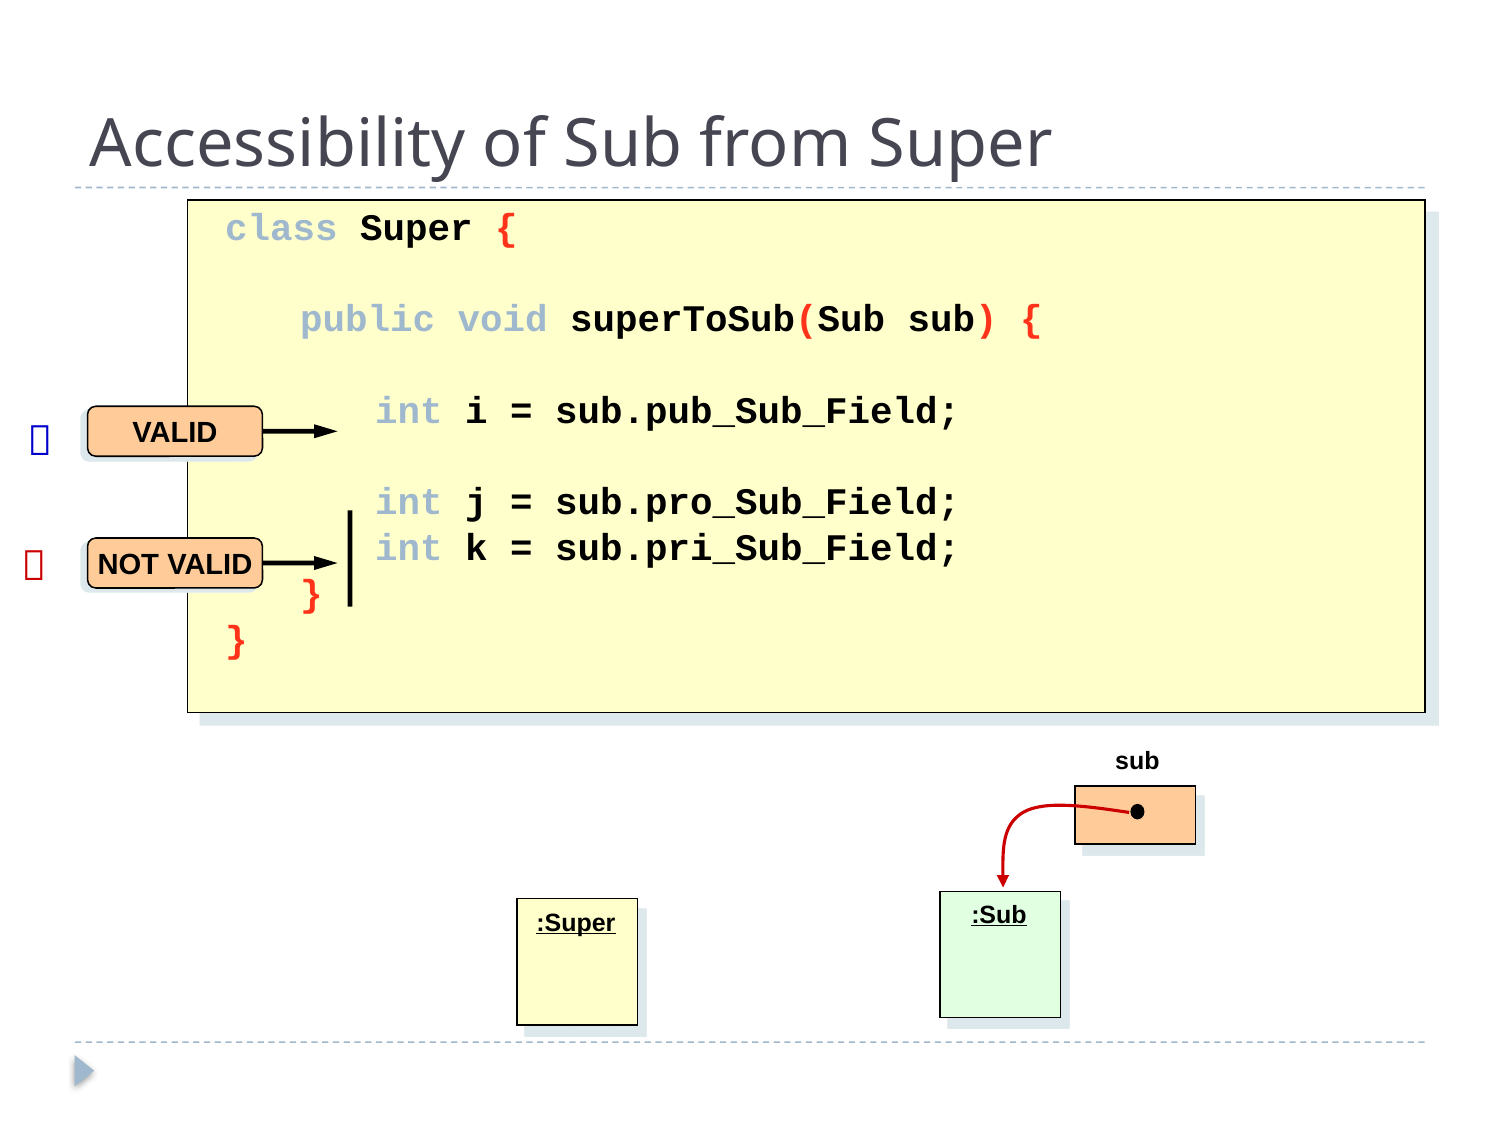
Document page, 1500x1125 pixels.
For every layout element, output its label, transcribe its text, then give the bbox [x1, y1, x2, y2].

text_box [514, 737, 1251, 1026]
title Accessibility of Sub from Super [75, 24, 1425, 188]
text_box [87, 537, 338, 589]
text_box  [12, 406, 81, 447]
text_box  [6, 531, 75, 588]
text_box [87, 405, 338, 457]
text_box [187, 199, 1426, 713]
